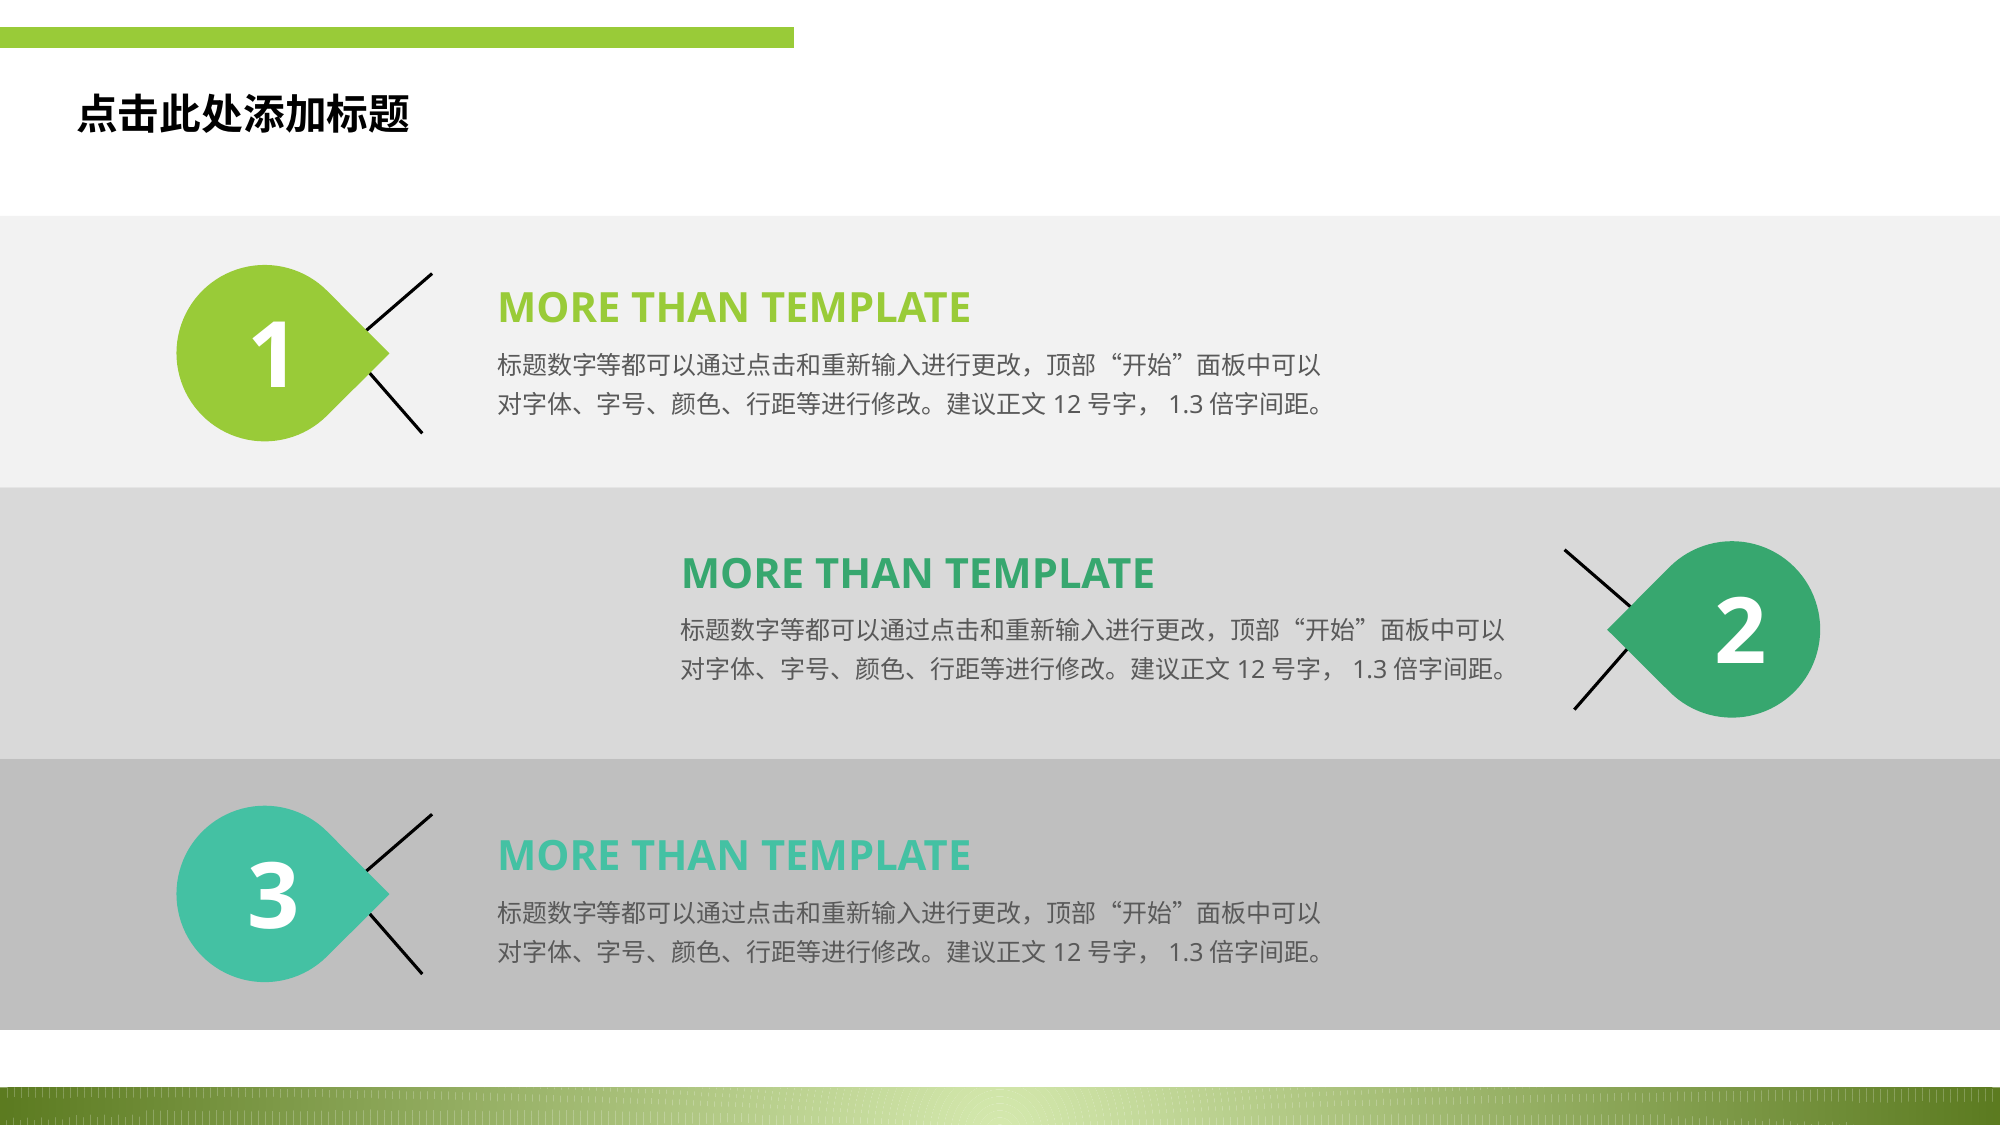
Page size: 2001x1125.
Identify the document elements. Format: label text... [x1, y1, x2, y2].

text_box MORE THAN TEMPLATE [666, 539, 1380, 598]
text_box MORE THAN TEMPLATE [482, 273, 1196, 333]
text_box [0, 215, 2000, 486]
text_box 标题数字等都可以通过点击和重新输入进行更改，顶部“开始”面板中可以对字体、字号、颜色、行距等进行修改。建议正文12号字，1.3倍字间距。 [666, 598, 1544, 692]
text_box [0, 758, 2000, 1031]
list 点击此处添加标题 [60, 72, 795, 161]
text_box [176, 264, 353, 442]
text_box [353, 814, 433, 974]
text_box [353, 273, 433, 434]
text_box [176, 805, 353, 983]
text_box MORE THAN TEMPLATE [482, 821, 1196, 880]
text_box 标题数字等都可以通过点击和重新输入进行更改，顶部“开始”面板中可以对字体、字号、颜色、行距等进行修改。建议正文12号字，1.3倍字间距。 [482, 880, 1360, 974]
text_box 标题数字等都可以通过点击和重新输入进行更改，顶部“开始”面板中可以对字体、字号、颜色、行距等进行修改。建议正文12号字，1.3倍字间距。 [482, 333, 1360, 426]
text_box [0, 486, 2000, 758]
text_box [1564, 541, 1821, 718]
